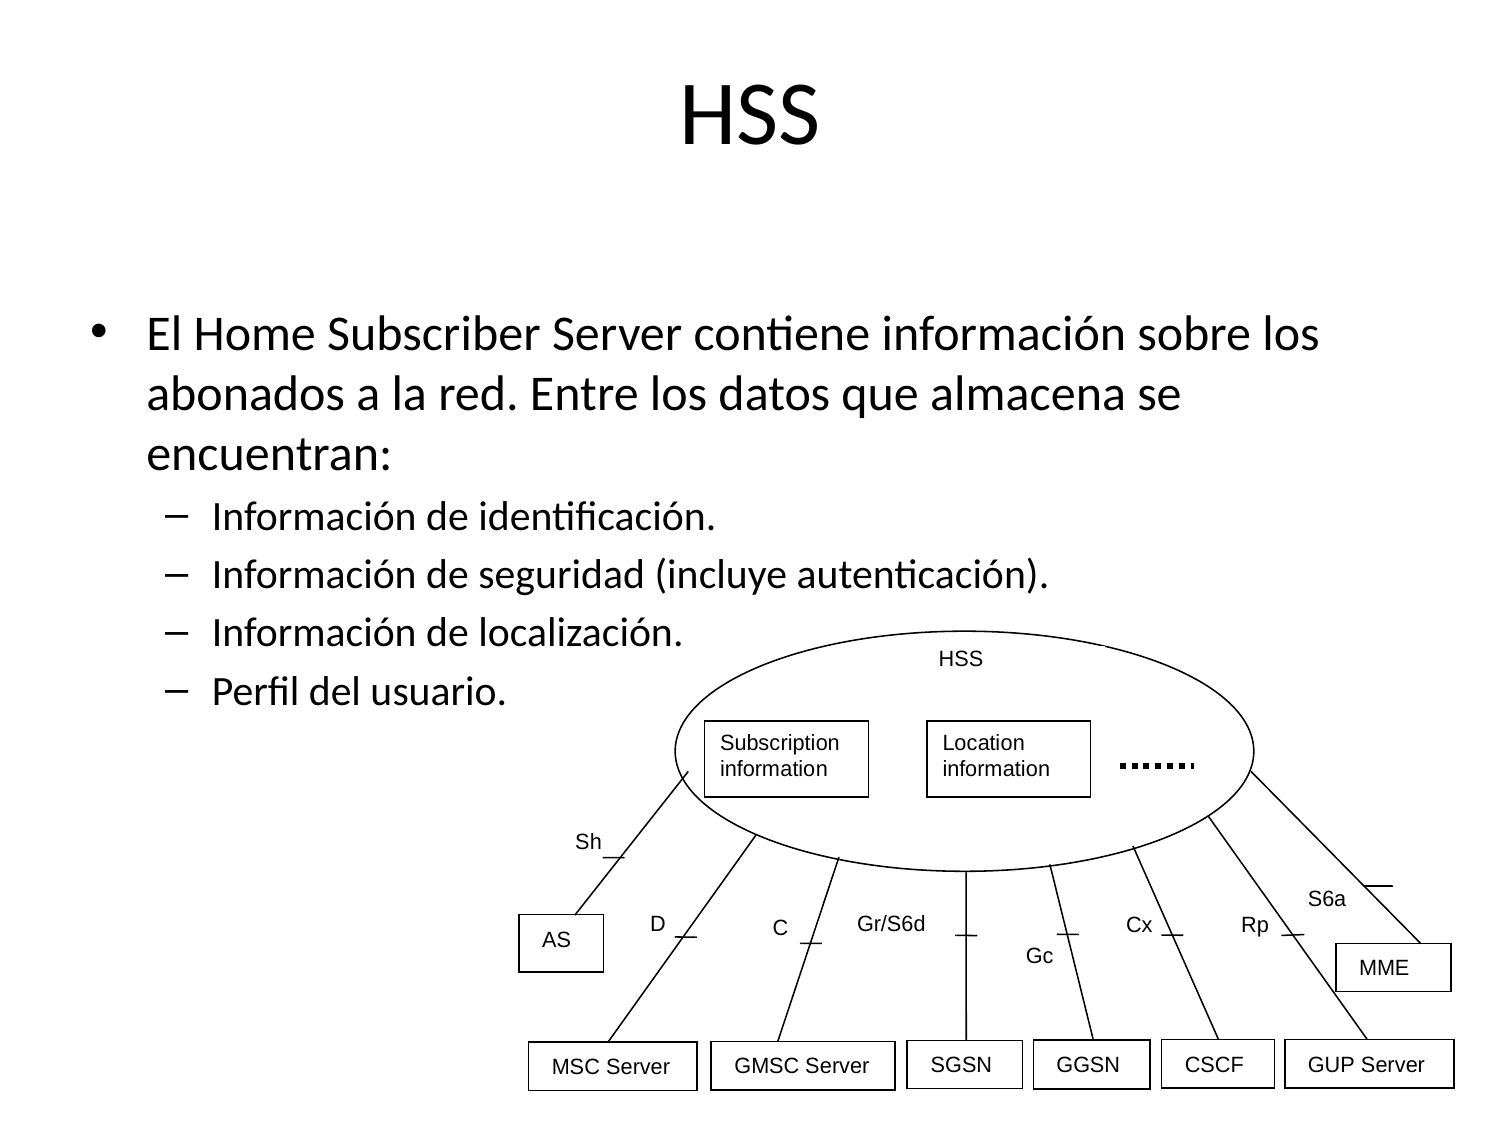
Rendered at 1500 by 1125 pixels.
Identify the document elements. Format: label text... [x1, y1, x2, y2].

title HSS [75, 45, 1425, 233]
list El Home Subscriber Server contiene información sobre los abonados a la red. Entre los datos que almacena se encuentran: Información de identificación. Información de seguridad (incluye autenticación). Información de localización. Perfil del usuario. [75, 292, 1425, 1035]
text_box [515, 573, 1459, 1125]
